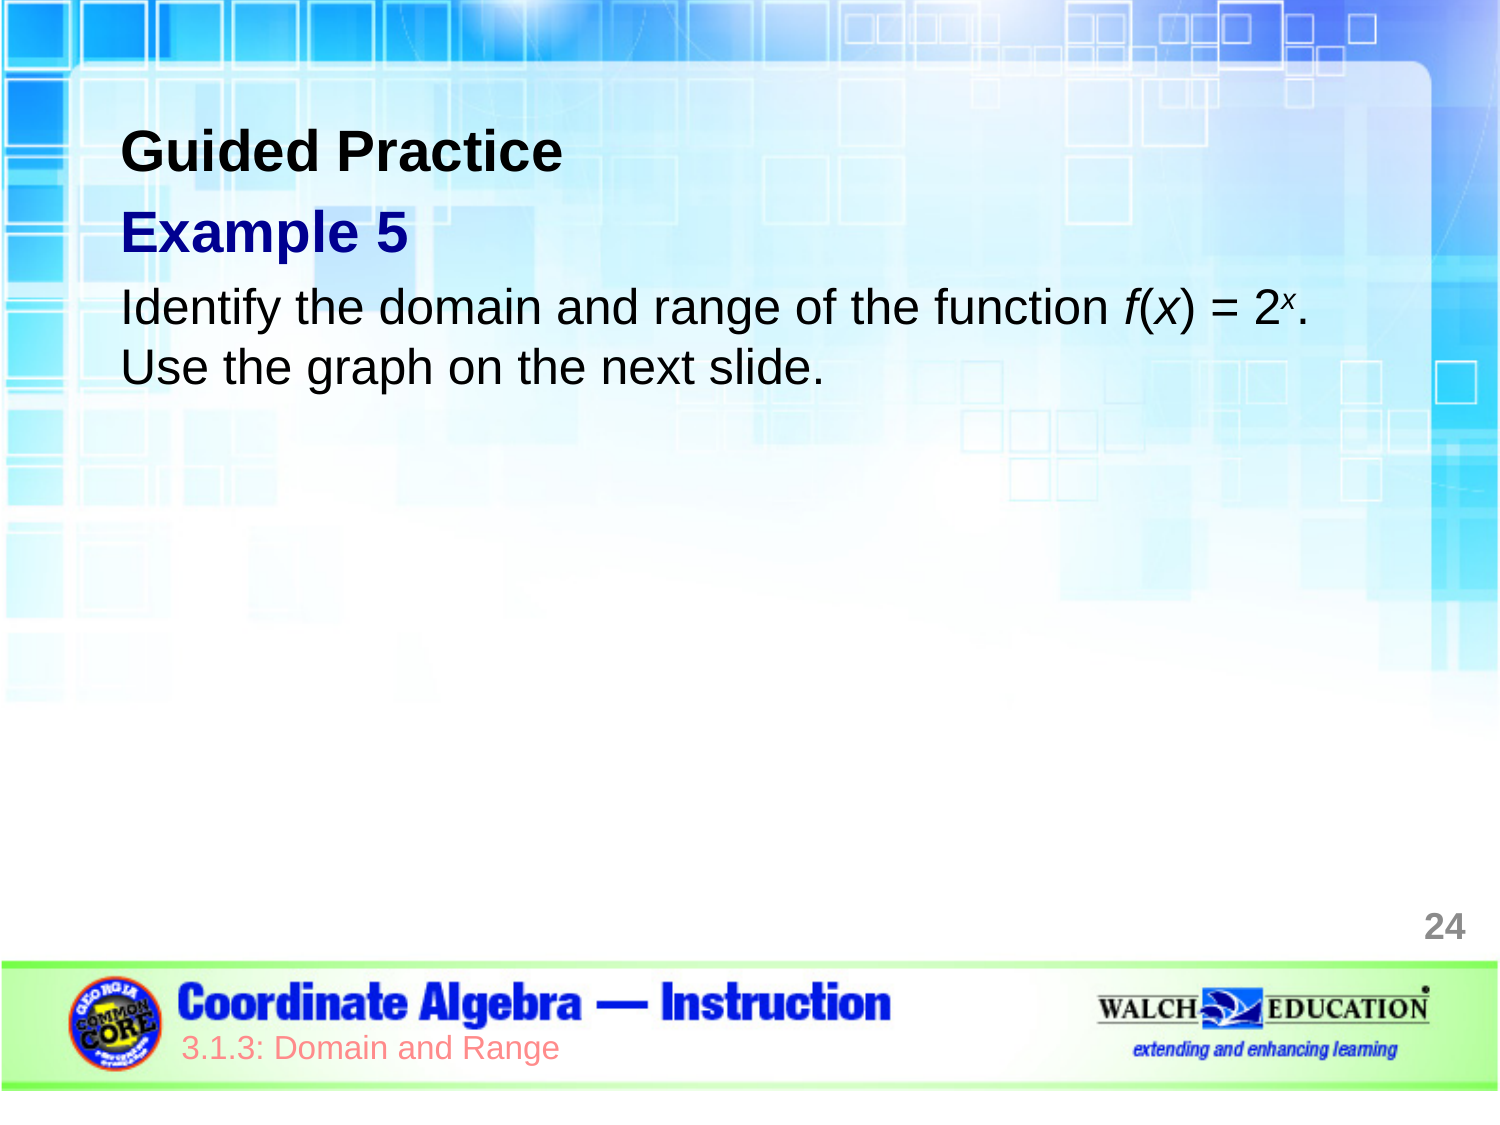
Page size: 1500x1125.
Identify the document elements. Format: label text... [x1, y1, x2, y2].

footer 3.1.3: Domain and Range [166, 1024, 1080, 1069]
subtitle Guided Practice Example 5 Identify the domain and range of the function f(x) = 2x. Use the graph on the next slide. [105, 105, 1385, 925]
picture [1, 0, 1500, 1091]
slide_number 24 [1361, 901, 1481, 949]
